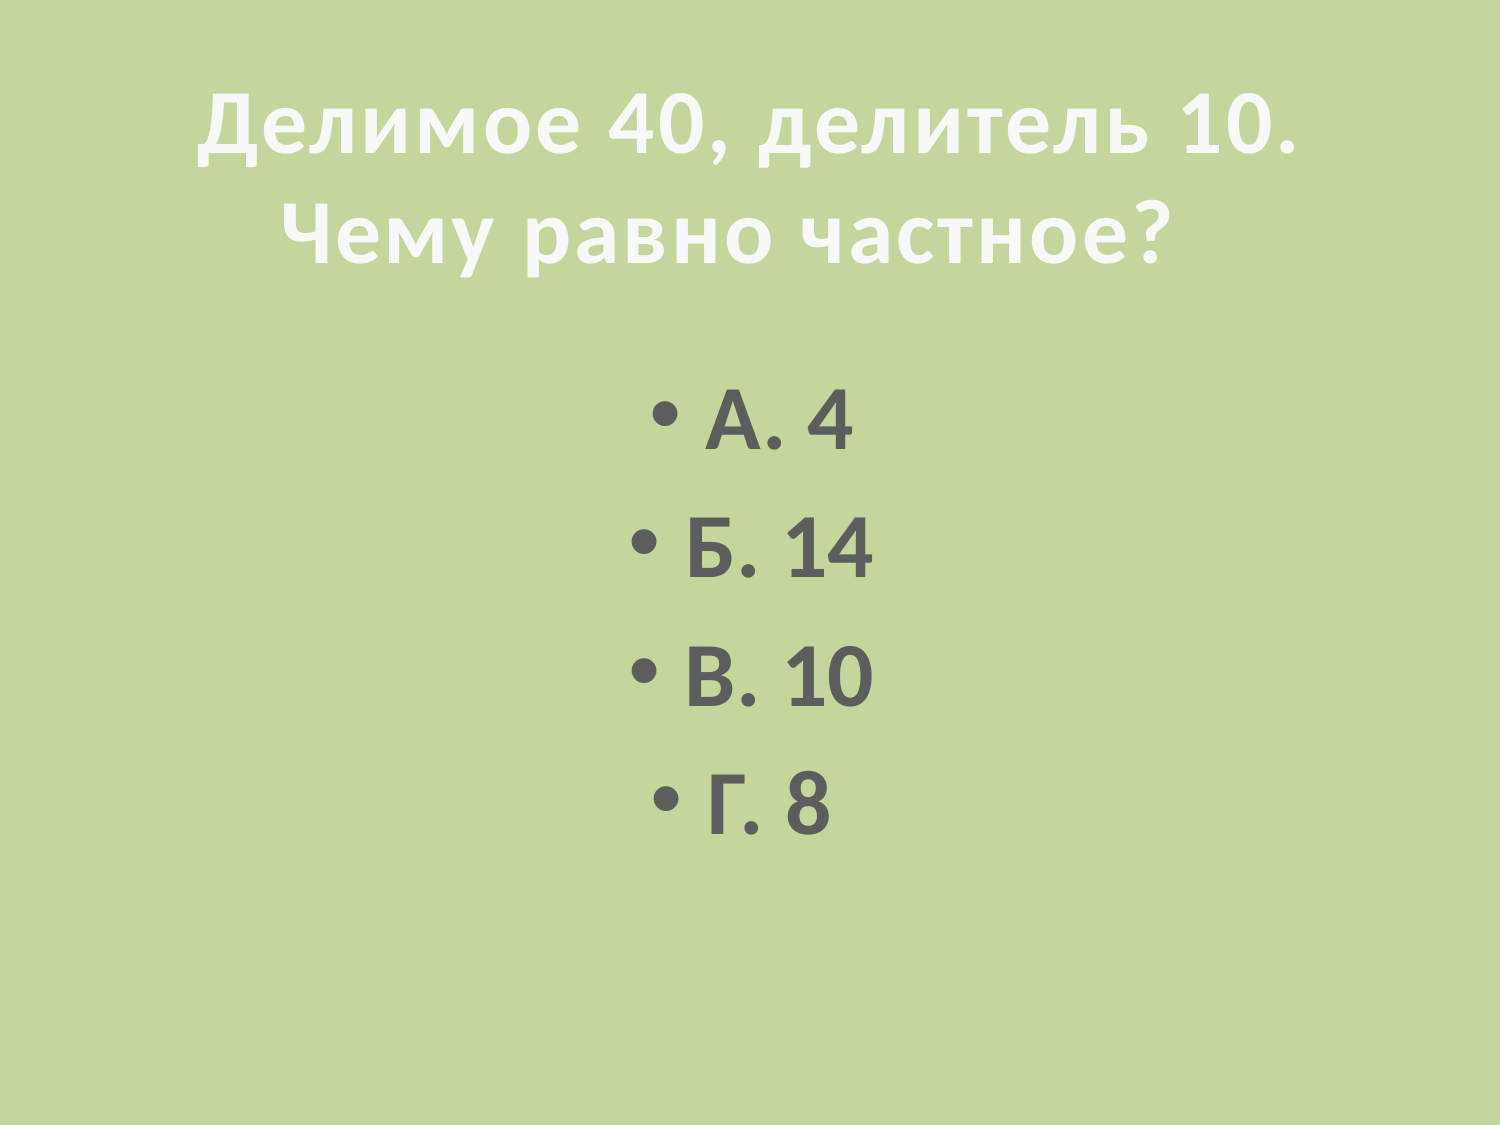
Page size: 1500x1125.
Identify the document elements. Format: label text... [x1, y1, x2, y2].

title Делимое 40, делитель 10. Чему равно частное? [76, 78, 1427, 266]
list А. 4 Б. 14 В. 10 Г. 8 [76, 349, 1427, 1093]
